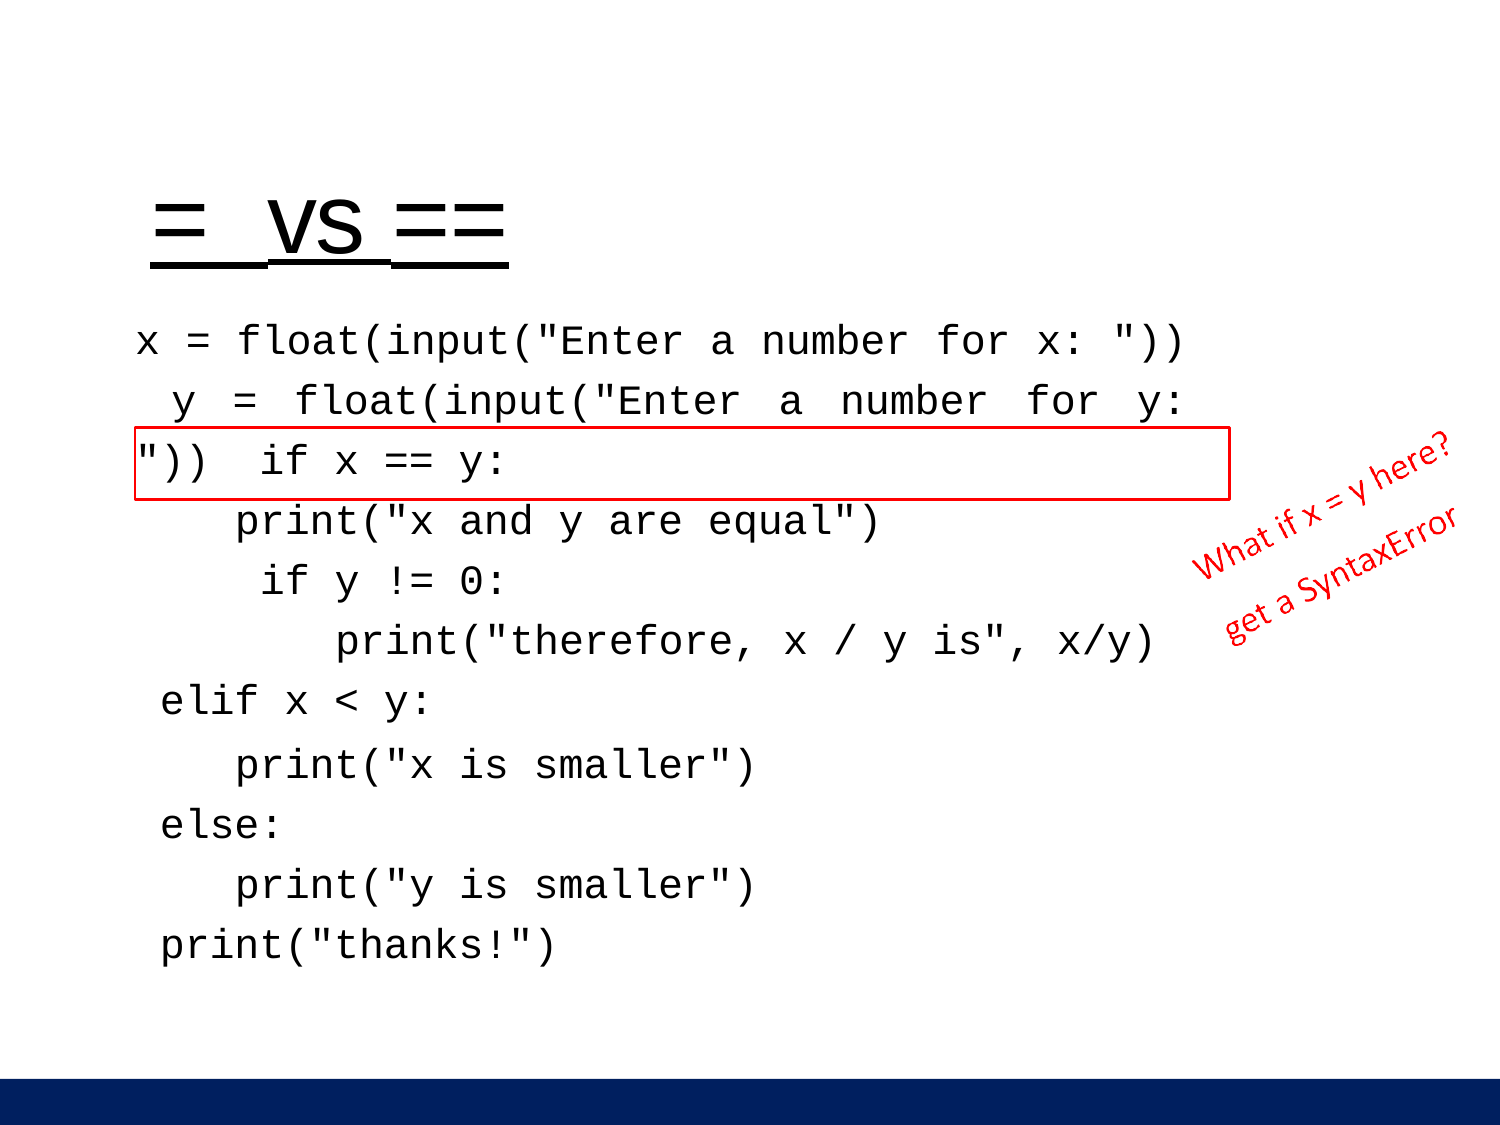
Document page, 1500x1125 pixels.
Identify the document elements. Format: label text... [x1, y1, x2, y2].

text_box [135, 427, 1230, 500]
text_box x = float(input("Enter a number for x: ")) y = float(input("Enter a number for y: ")) if x == y: print("x and y are equal") if y != 0: print("therefore, x / y is", x/y) elif x < y: print("x is smaller") else: print("y is smaller") print("thanks!") [132, 300, 1188, 967]
title = vs == [124, 47, 1376, 394]
text_box [1191, 431, 1455, 646]
